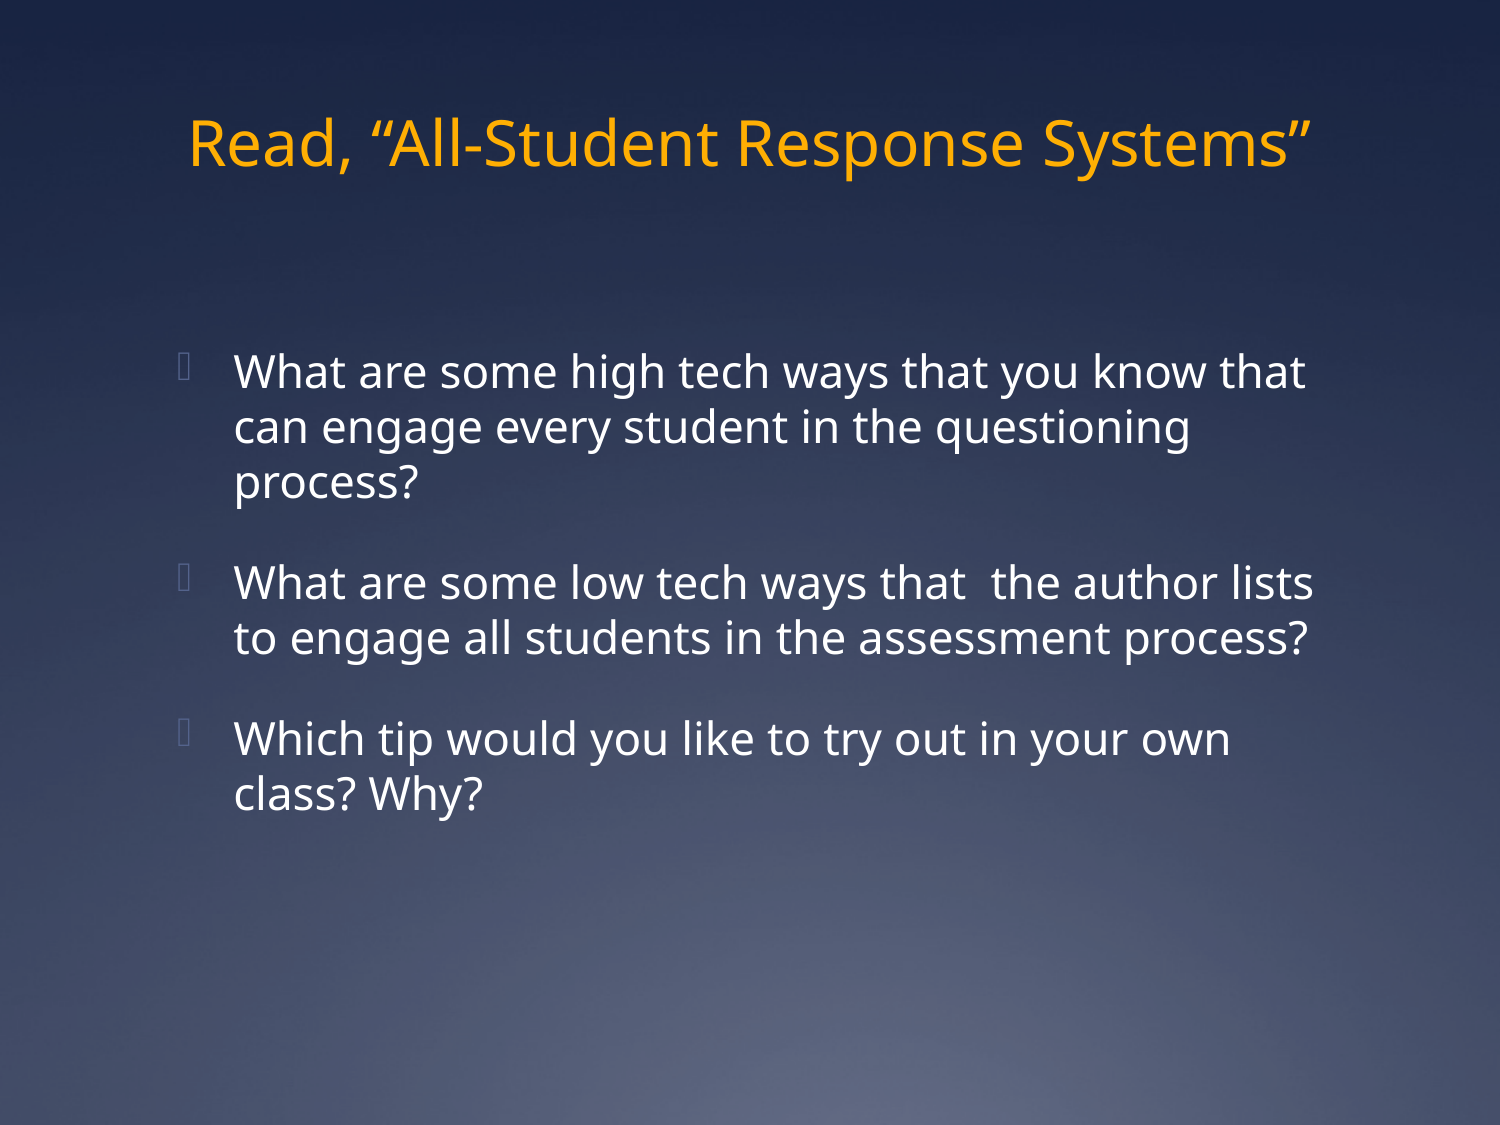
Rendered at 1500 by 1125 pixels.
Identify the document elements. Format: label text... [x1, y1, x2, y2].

list What are some high tech ways that you know that can engage every student in the questioning process? What are some low tech ways that the author lists to engage all students in the assessment process? Which tip would you like to try out in your own class? Why? [162, 335, 1338, 1005]
title Read, “All-Student Response Systems” [100, 95, 1400, 225]
